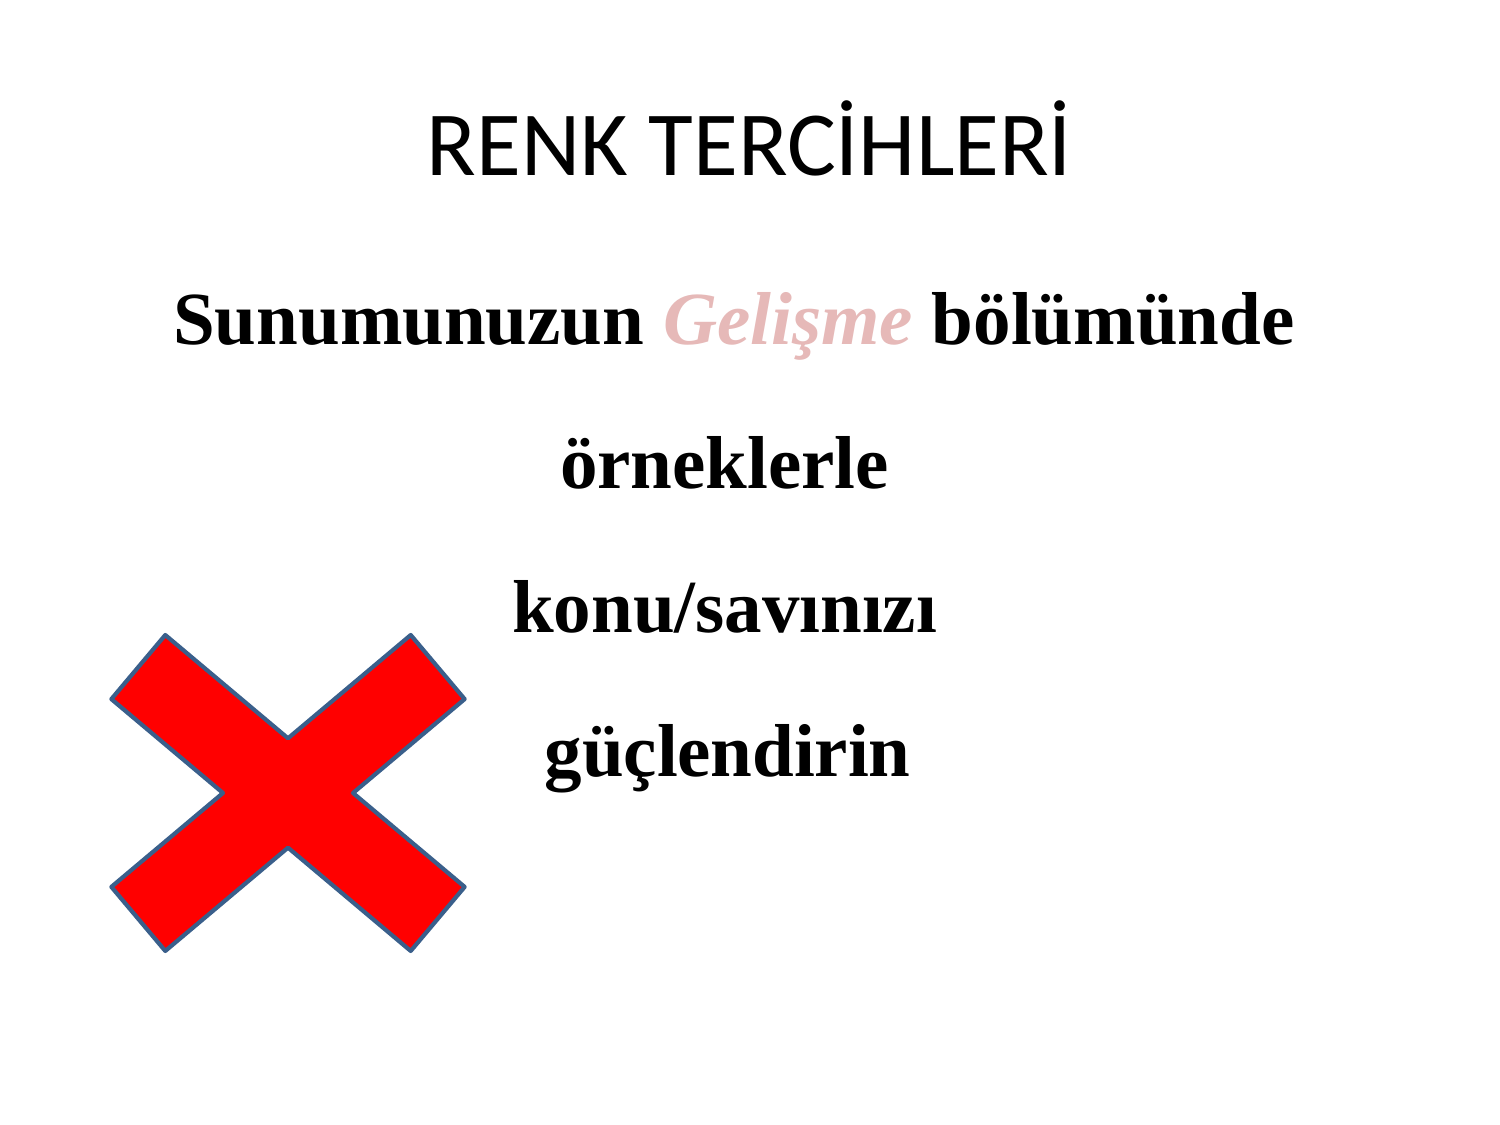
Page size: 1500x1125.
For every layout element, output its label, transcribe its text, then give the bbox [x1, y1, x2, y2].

title RENK TERCİHLERİ [75, 45, 1425, 233]
text_box Sunumunuzun Gelişme bölümünde örneklerle konu/savınızı güçlendirin [147, 233, 1321, 799]
text_box [109, 632, 467, 954]
